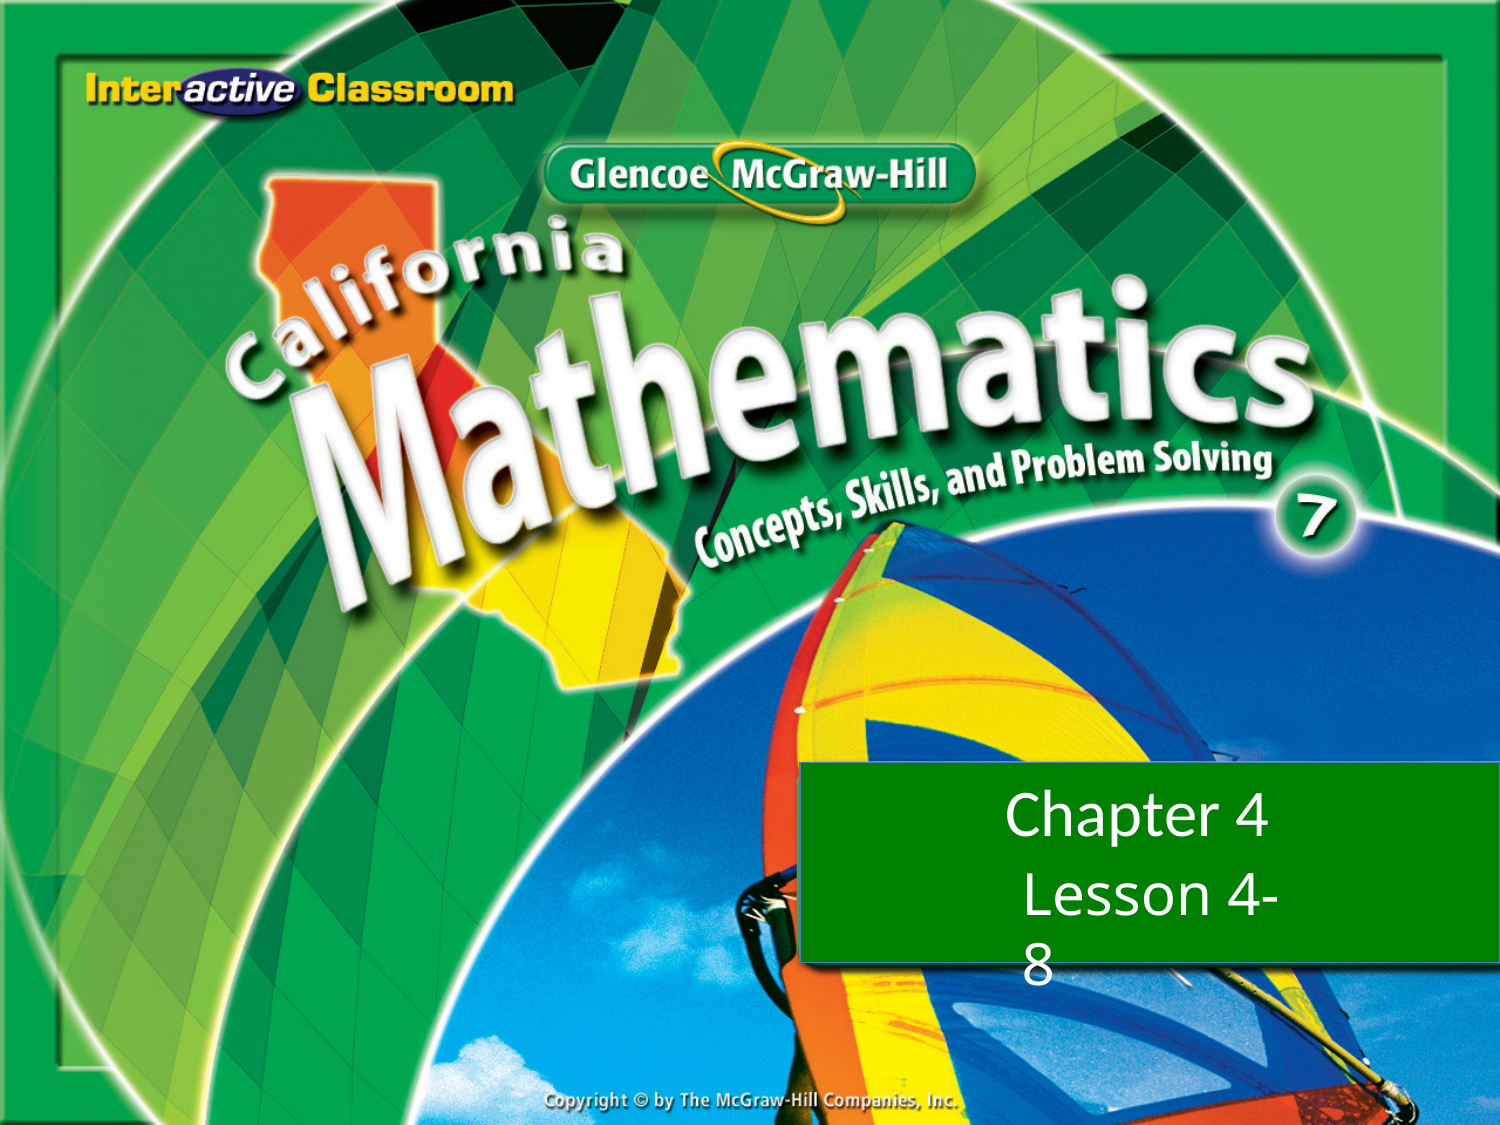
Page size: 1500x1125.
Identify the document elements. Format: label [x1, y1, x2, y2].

text_box [0, 0, 1500, 1125]
